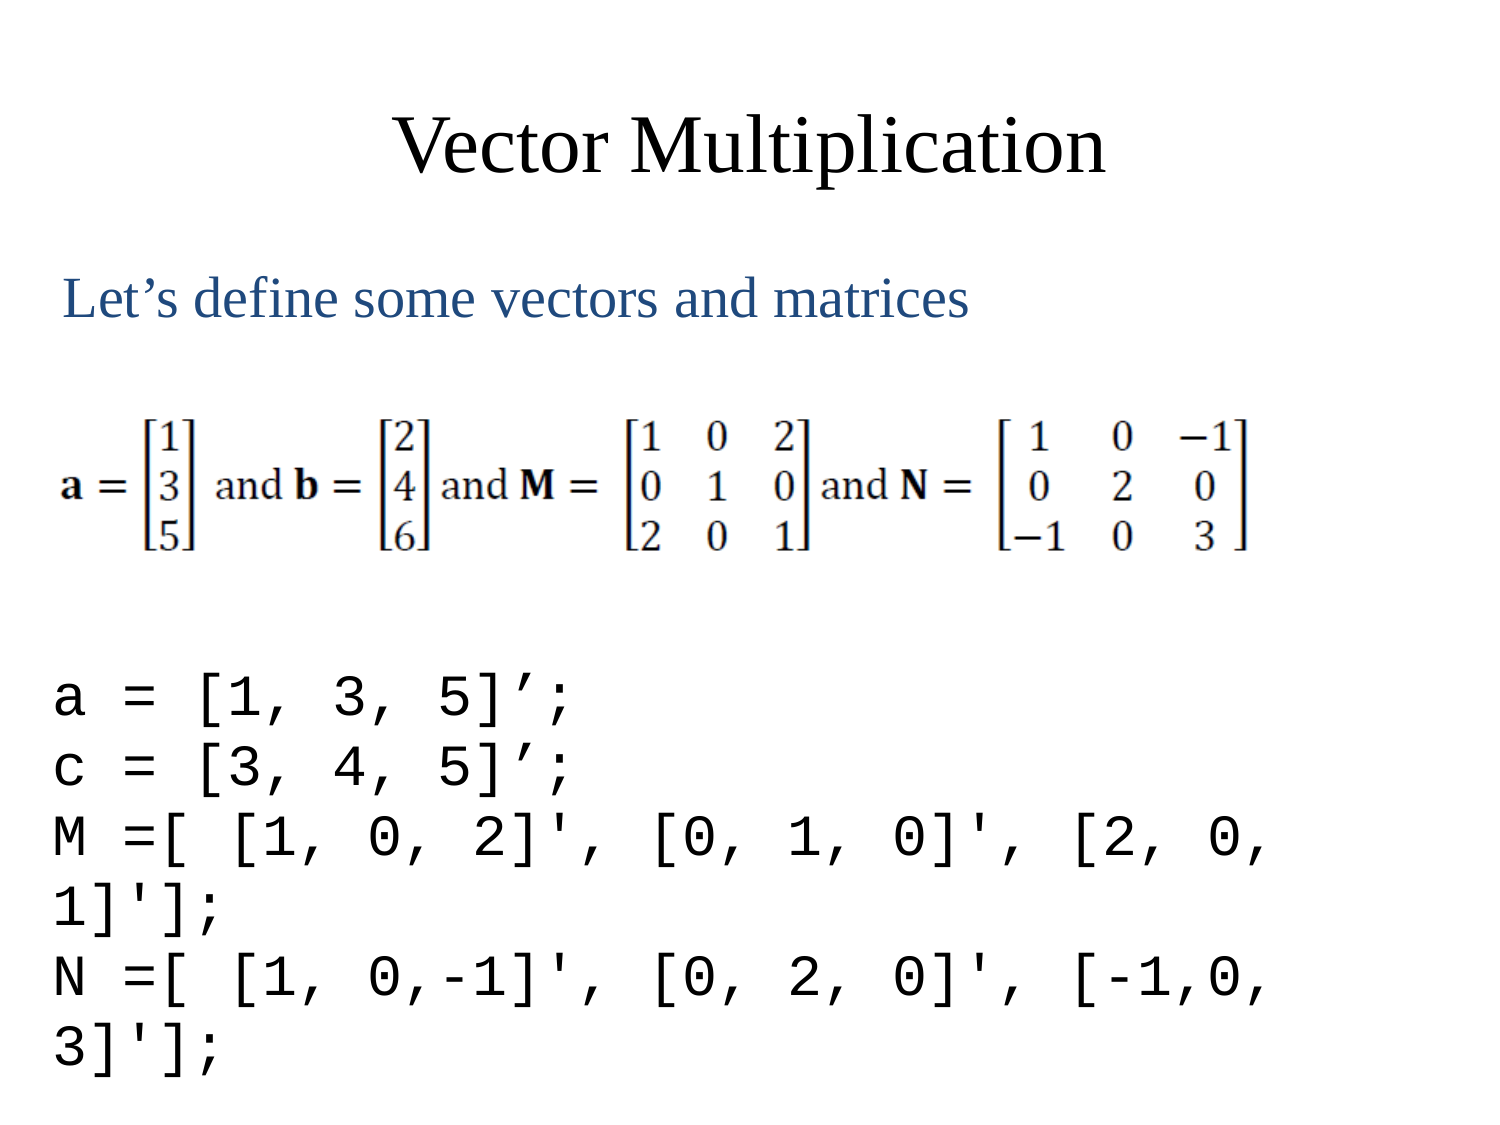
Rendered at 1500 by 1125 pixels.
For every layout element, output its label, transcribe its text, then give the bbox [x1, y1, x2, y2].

text_box a = [1, 3, 5]’; c = [3, 4, 5]’; M =[ [1, 0, 2]', [0, 1, 0]', [2, 0, 1]']; N =[ [1, 0,-1]', [0, 2, 0]', [-1,0, 3]']; [37, 650, 1500, 1125]
text_box Let’s define some vectors and matrices [47, 200, 1398, 388]
picture [23, 380, 1275, 606]
title Vector Multiplication [75, 45, 1425, 233]
